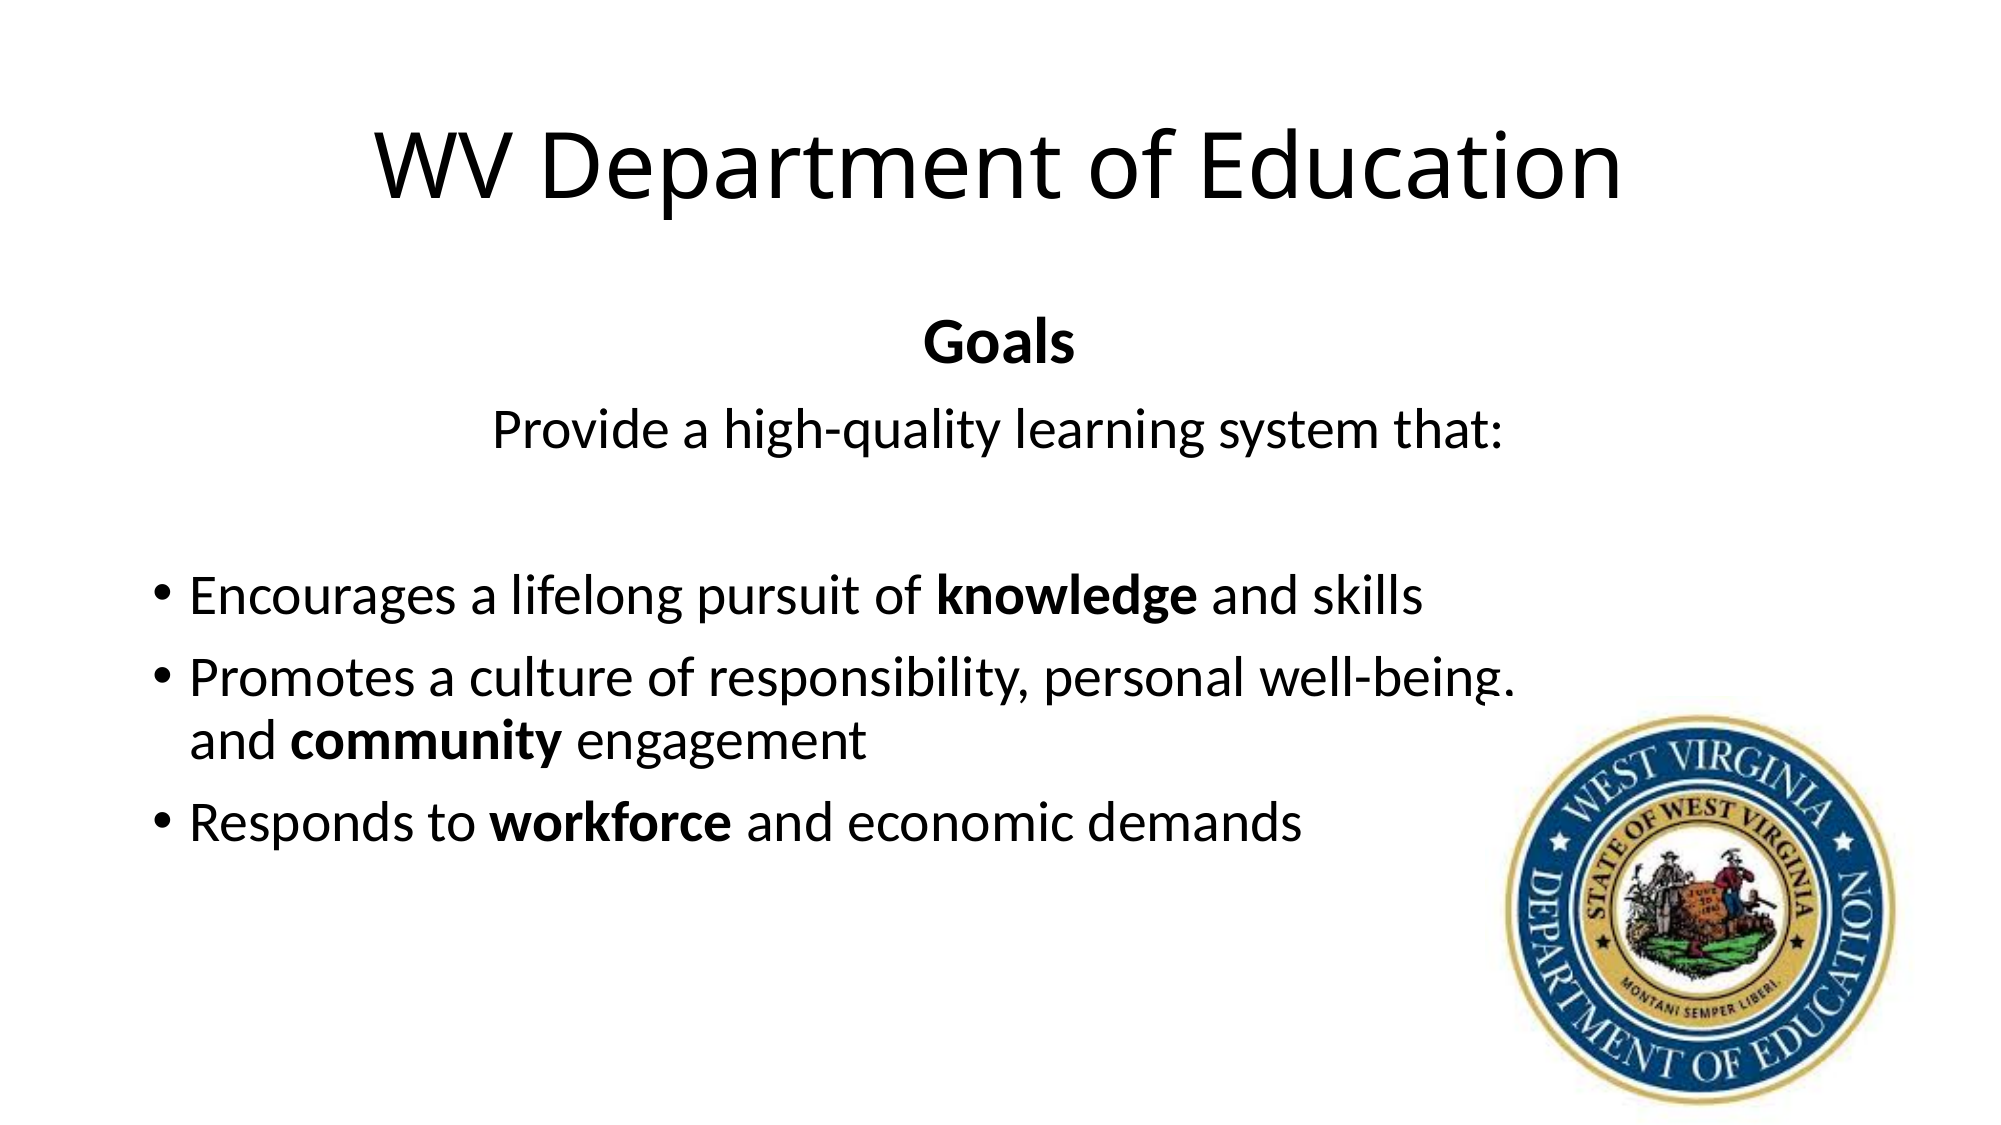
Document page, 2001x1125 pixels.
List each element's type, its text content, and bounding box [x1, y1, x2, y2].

picture [1485, 696, 1915, 1125]
list Goals Provide a high-quality learning system that: Encourages a lifelong pursuit of knowledge and skills Promotes a culture of responsibility, personal well-being, and community engagement Responds to workforce and economic demands [137, 299, 1863, 1014]
title WV Department of Education [137, 59, 1863, 278]
